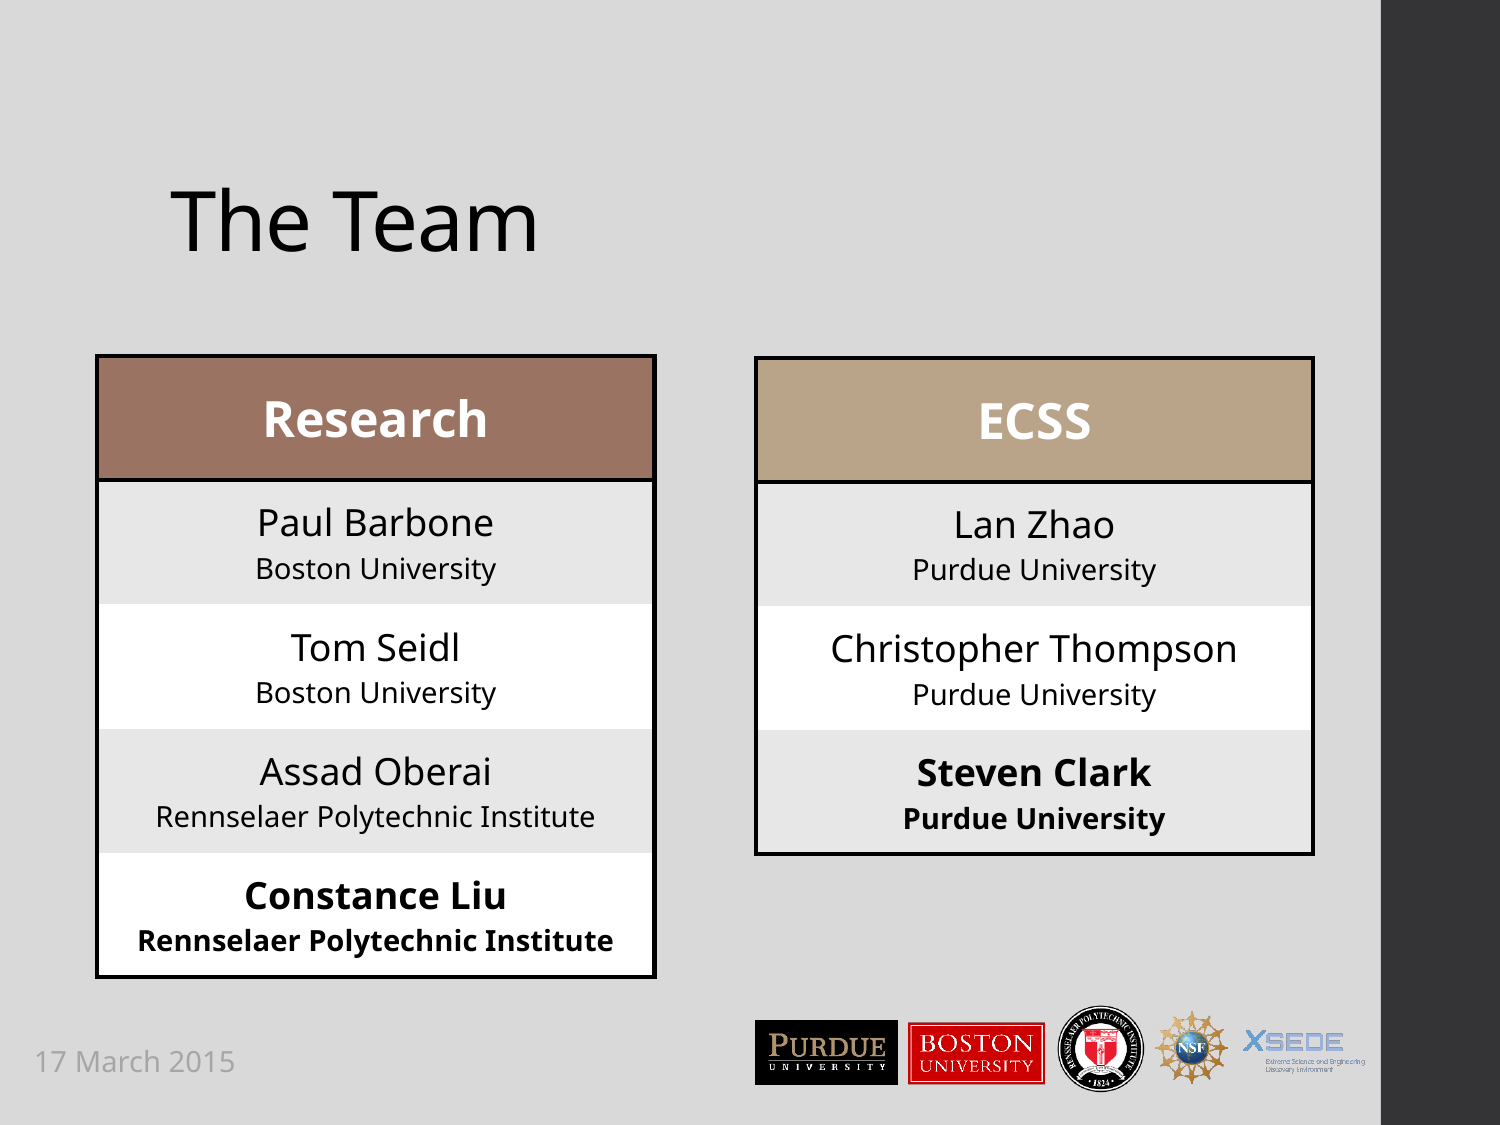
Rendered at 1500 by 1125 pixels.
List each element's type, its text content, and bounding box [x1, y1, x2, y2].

table_cell Constance Liu Rennselaer Polytechnic Institute [99, 853, 652, 975]
table_cell Tom Seidl Boston University [99, 604, 652, 729]
table_cell Steven Clark Purdue University [758, 730, 1311, 852]
table_cell Paul Barbone Boston University [99, 482, 652, 604]
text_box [755, 1004, 1371, 1094]
table_cell Assad Oberai Rennselaer Polytechnic Institute [99, 729, 652, 853]
table_cell Lan Zhao Purdue University [758, 484, 1311, 606]
title The Team [155, 60, 1348, 278]
table_header Research [99, 358, 652, 478]
table_header ECSS [758, 360, 1311, 480]
text_box 17 March 2015 [18, 1035, 251, 1086]
table_cell Christopher Thompson Purdue University [758, 606, 1311, 730]
